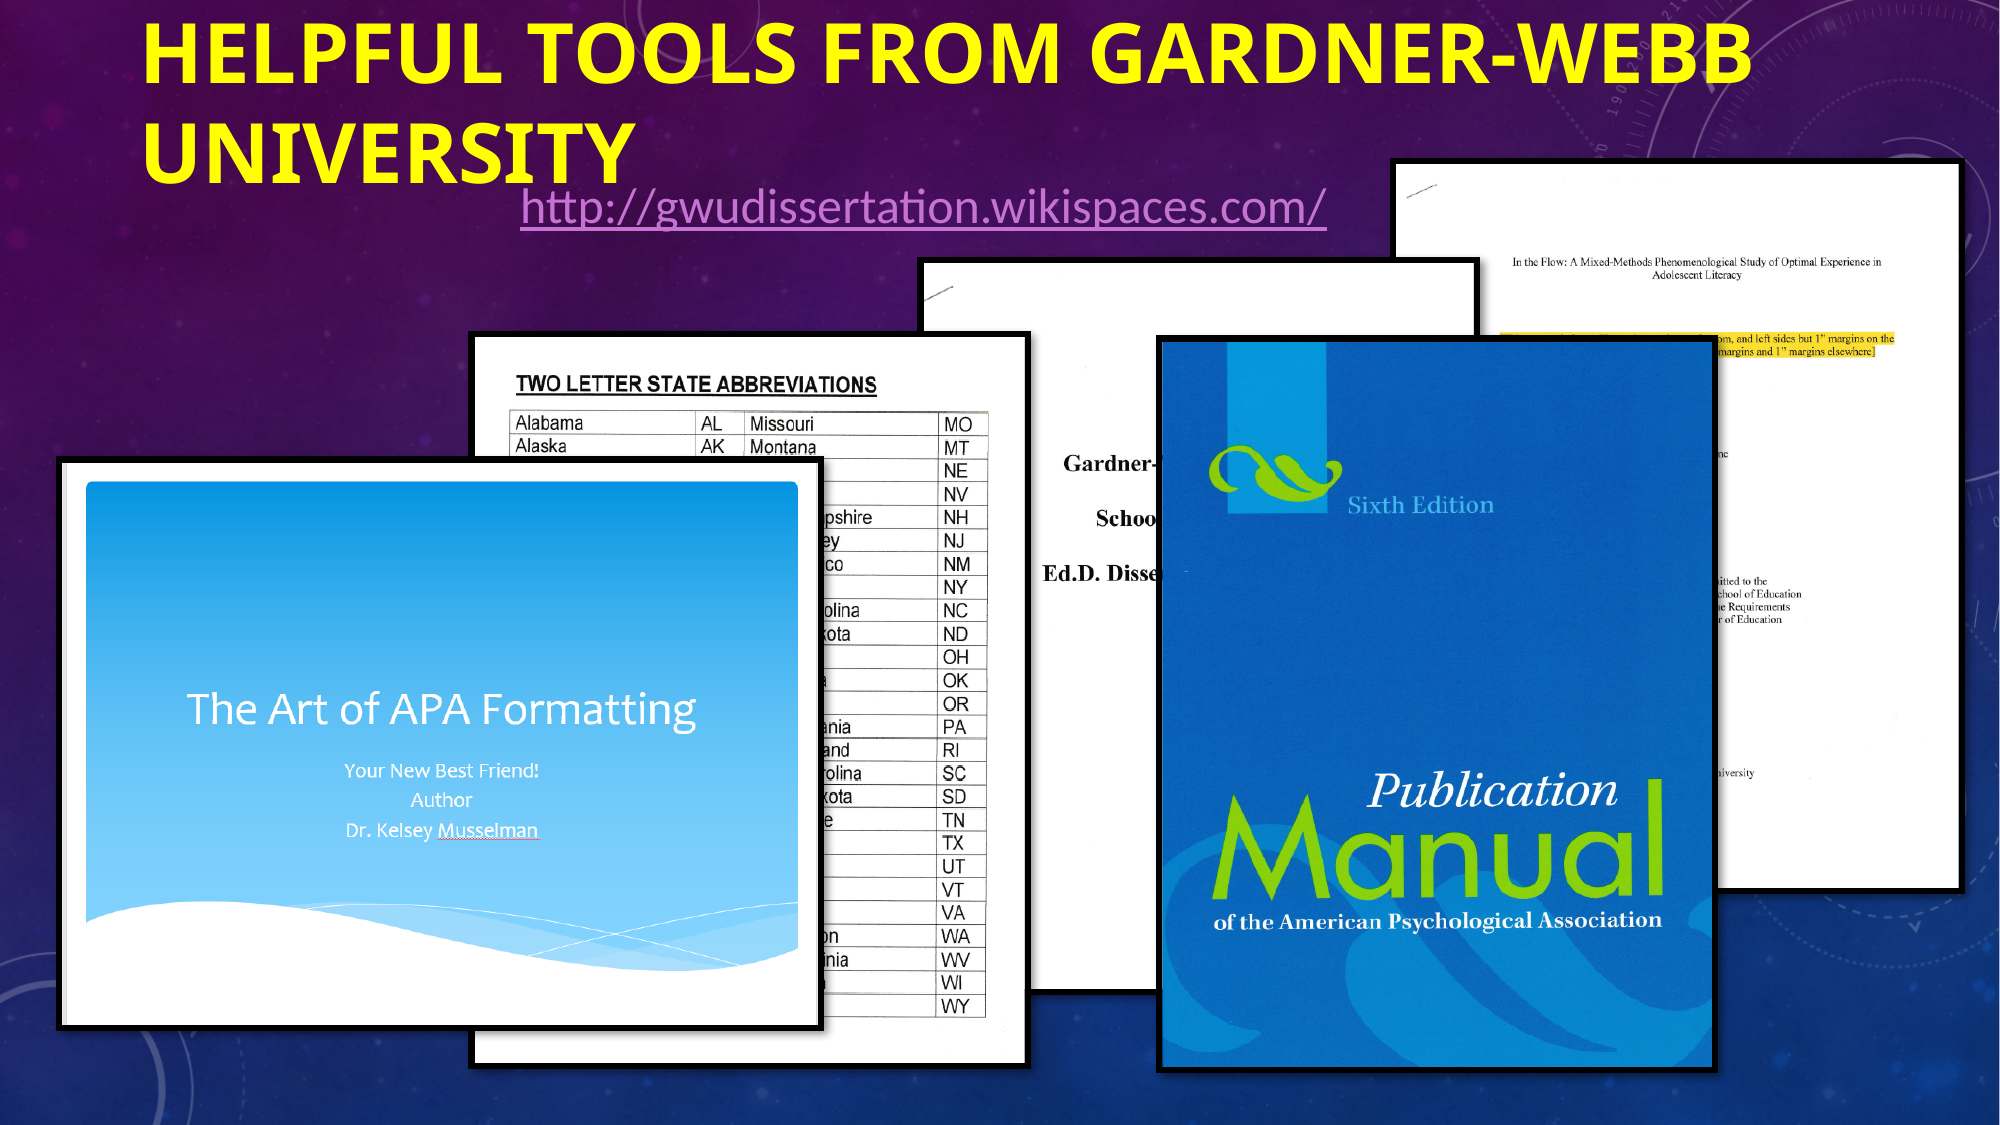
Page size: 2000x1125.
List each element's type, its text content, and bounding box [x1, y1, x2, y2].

title Helpful Tools from Gardner-Webb University [124, 37, 1925, 164]
picture [0, 0, 2000, 1125]
text_box http://gwudissertation.wikispaces.com/ [505, 166, 1342, 242]
